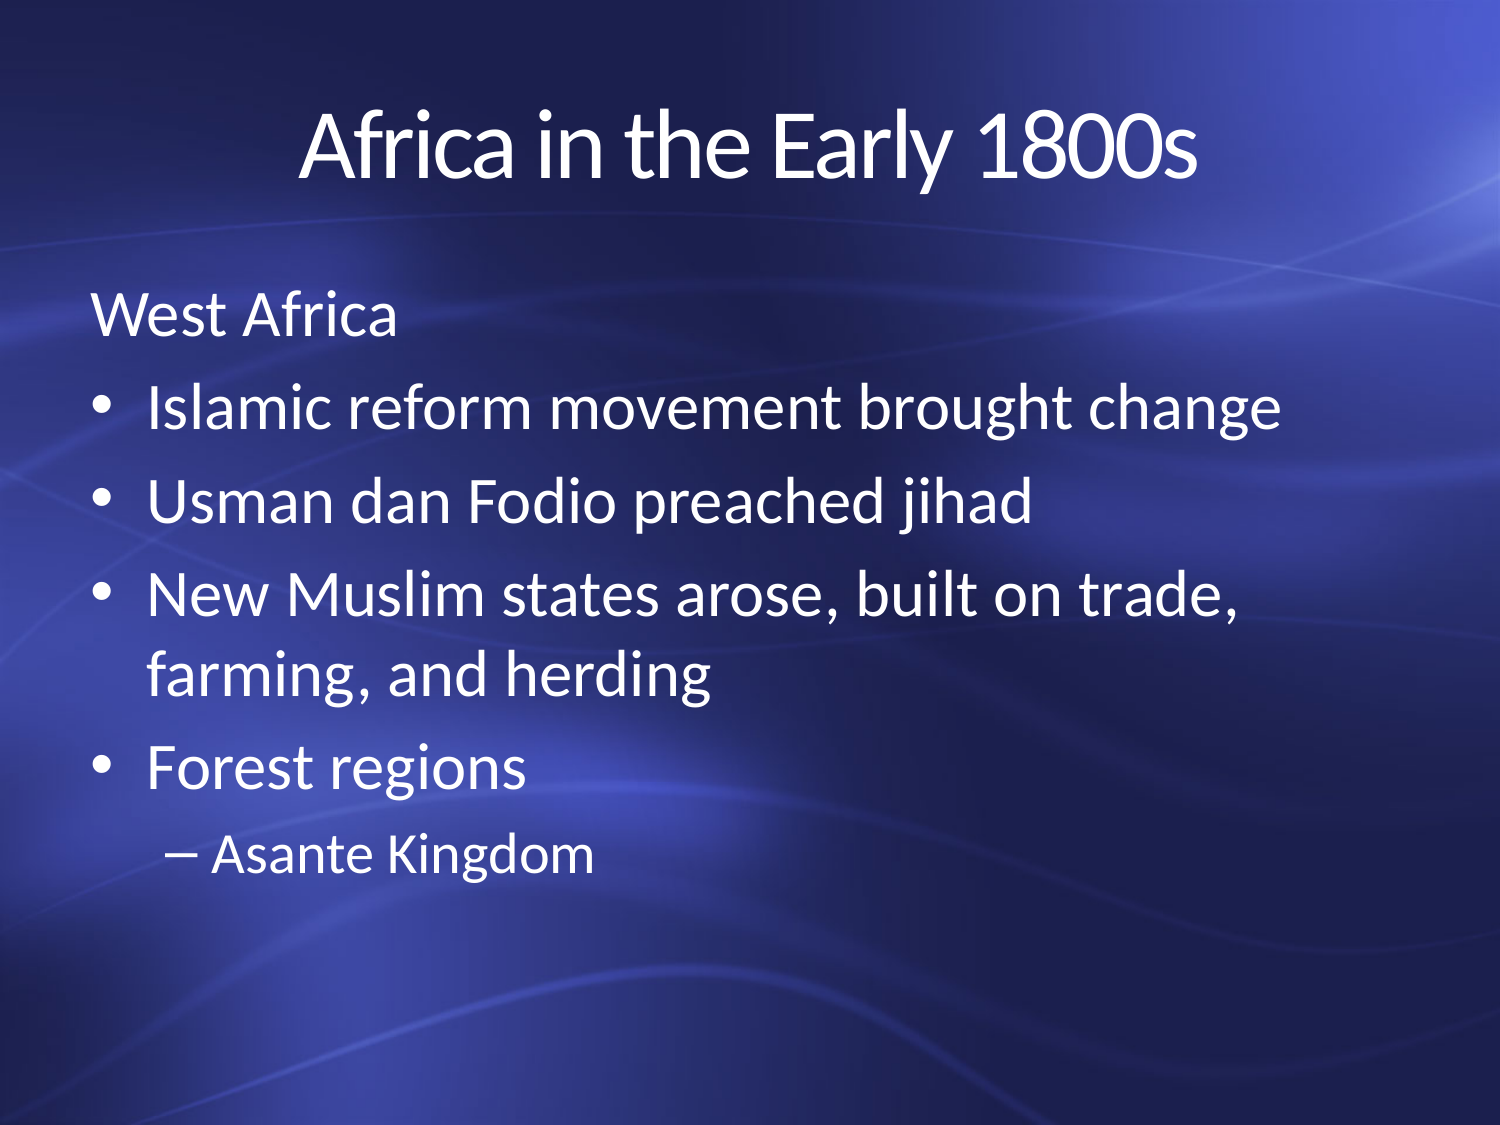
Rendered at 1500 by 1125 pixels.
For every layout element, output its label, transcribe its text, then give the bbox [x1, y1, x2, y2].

title Africa in the Early 1800s [75, 45, 1425, 233]
list West Africa Islamic reform movement brought change Usman dan Fodio preached jihad New Muslim states arose, built on trade, farming, and herding Forest regions Asante Kingdom [75, 262, 1425, 1005]
picture [0, 0, 1500, 1125]
